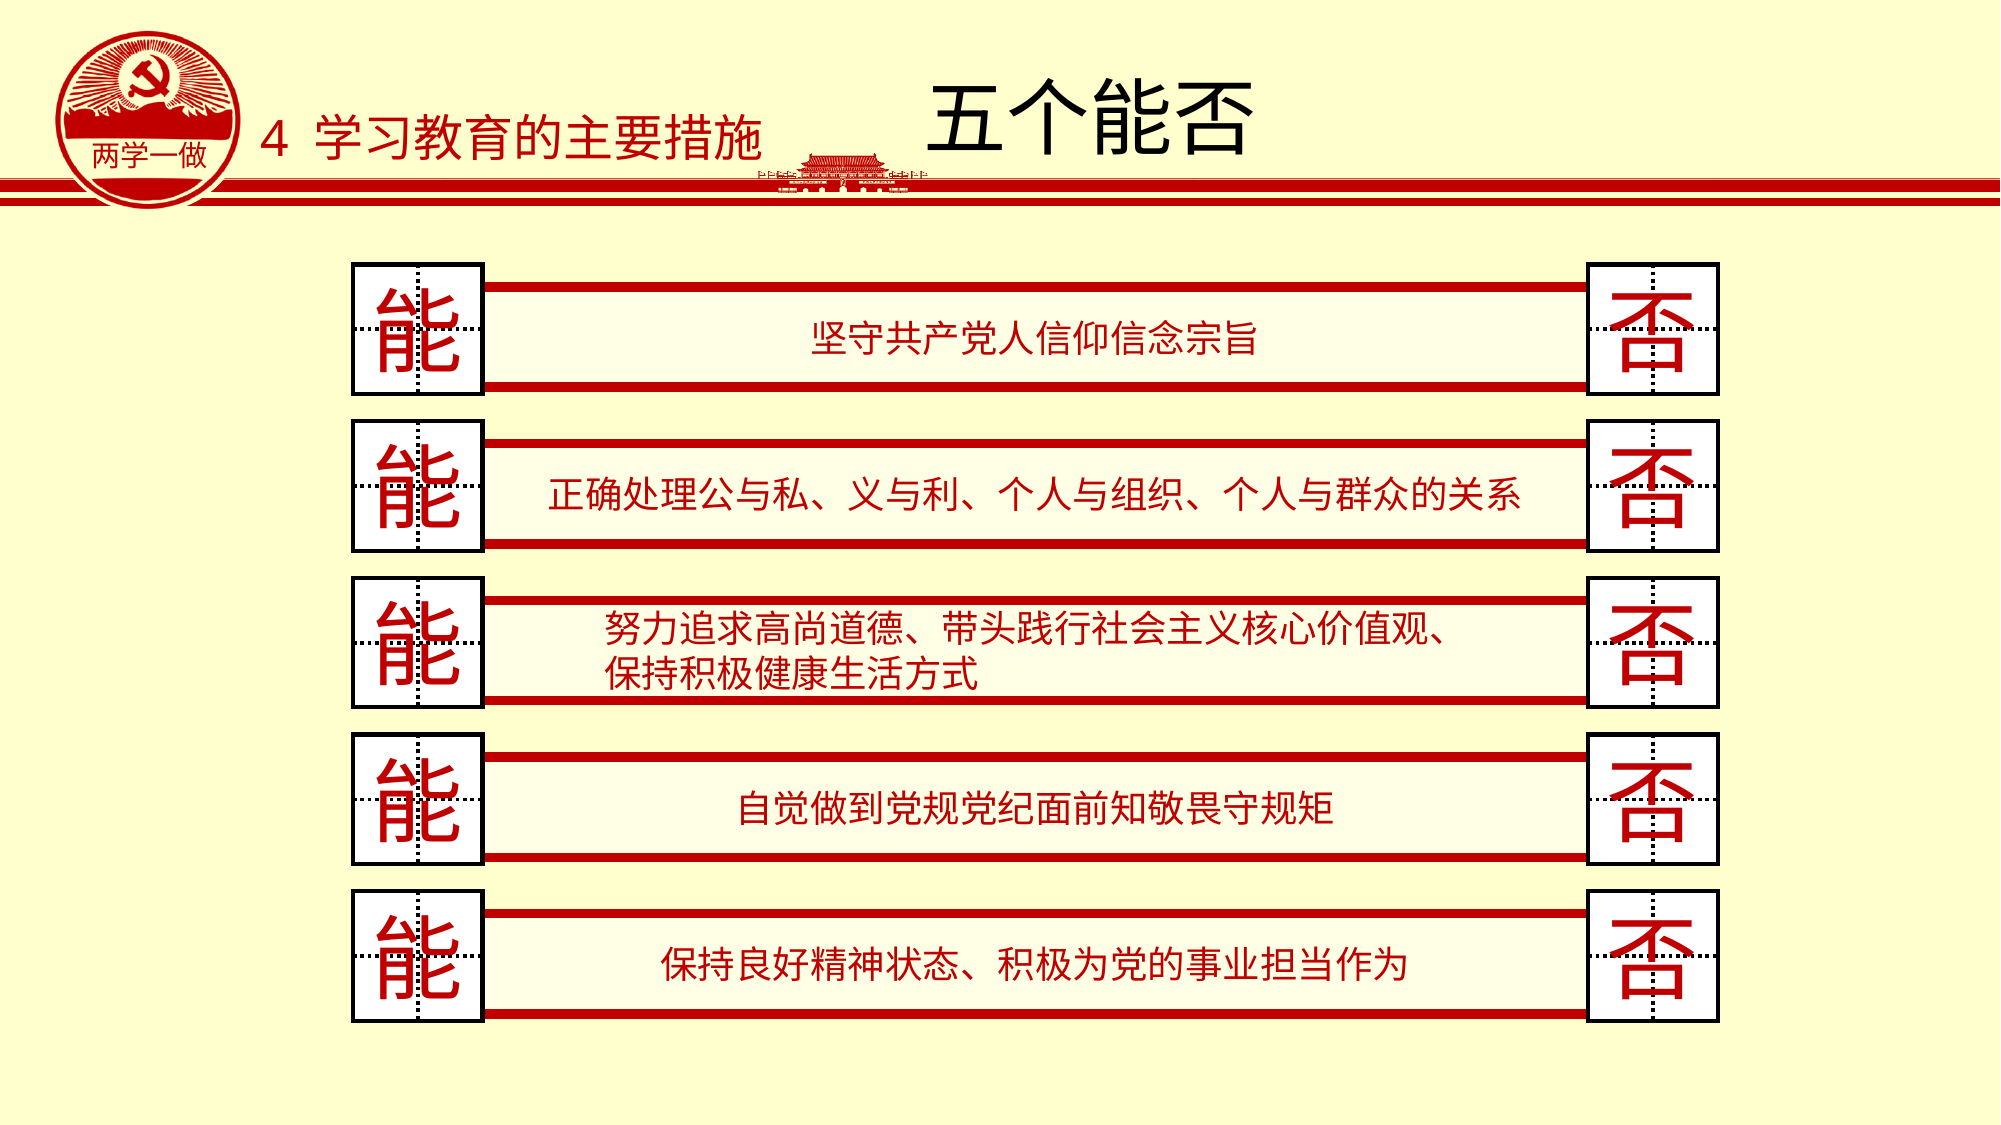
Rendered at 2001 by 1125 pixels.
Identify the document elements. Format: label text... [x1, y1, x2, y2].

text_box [352, 264, 483, 394]
picture [0, 9, 2000, 228]
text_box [352, 891, 483, 1021]
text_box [1588, 577, 1718, 708]
text_box 保持良好精神状态、积极为党的事业担当作为 [485, 913, 1586, 1015]
text_box 正确处理公与私、义与利、个人与组织、个人与群众的关系 [485, 443, 1586, 544]
text_box 坚守共产党人信仰信念宗旨 [485, 286, 1586, 388]
list 4 学习教育的主要措施 [255, 97, 798, 183]
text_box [352, 421, 483, 551]
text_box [1588, 891, 1718, 1021]
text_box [352, 577, 483, 708]
title 五个能否 [919, 56, 1983, 188]
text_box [1588, 734, 1718, 865]
text_box 自觉做到党规党纪面前知敬畏守规矩 [485, 756, 1586, 858]
text_box 努力追求高尚道德、带头践行社会主义核心价值观、 保持积极健康生活方式 [485, 600, 1586, 701]
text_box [1588, 421, 1718, 551]
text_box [352, 734, 483, 865]
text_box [1588, 264, 1718, 394]
